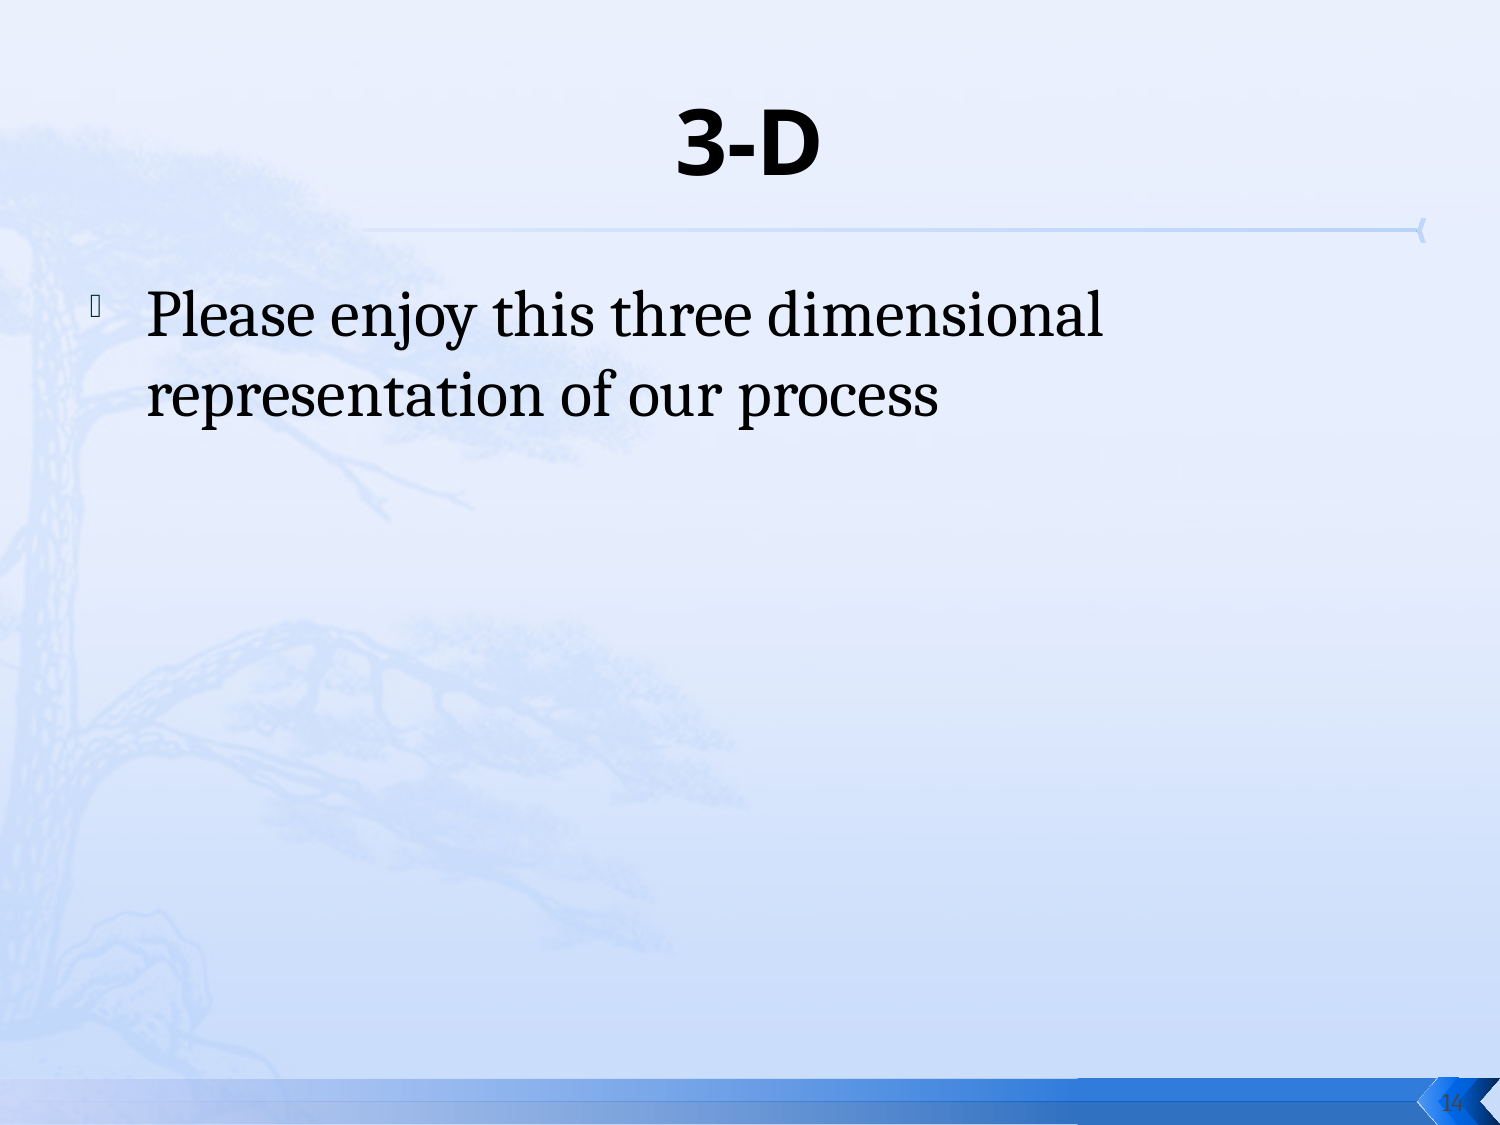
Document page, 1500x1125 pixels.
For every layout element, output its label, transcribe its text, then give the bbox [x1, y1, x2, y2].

title 3-D [75, 45, 1425, 233]
slide_number 14 [1406, 1077, 1500, 1125]
list Please enjoy this three dimensional representation of our process [75, 262, 1425, 1005]
